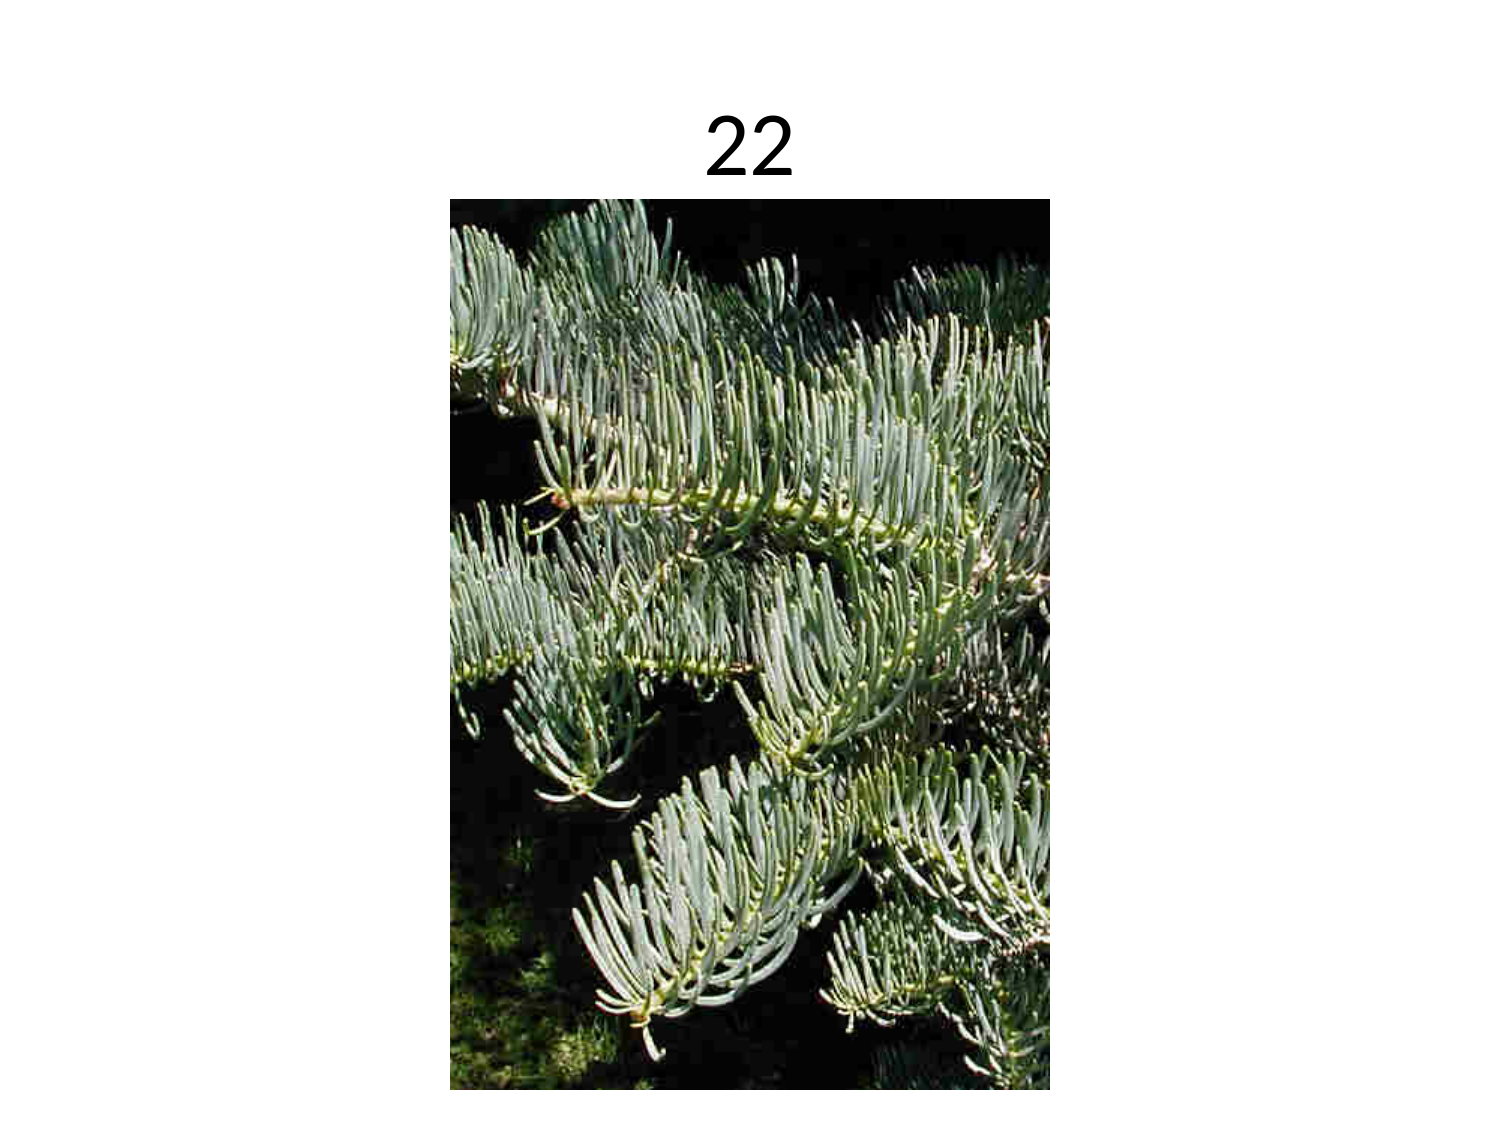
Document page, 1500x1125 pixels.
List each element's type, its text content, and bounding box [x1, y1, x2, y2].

picture [449, 199, 1051, 1090]
title 22 [75, 45, 1425, 233]
